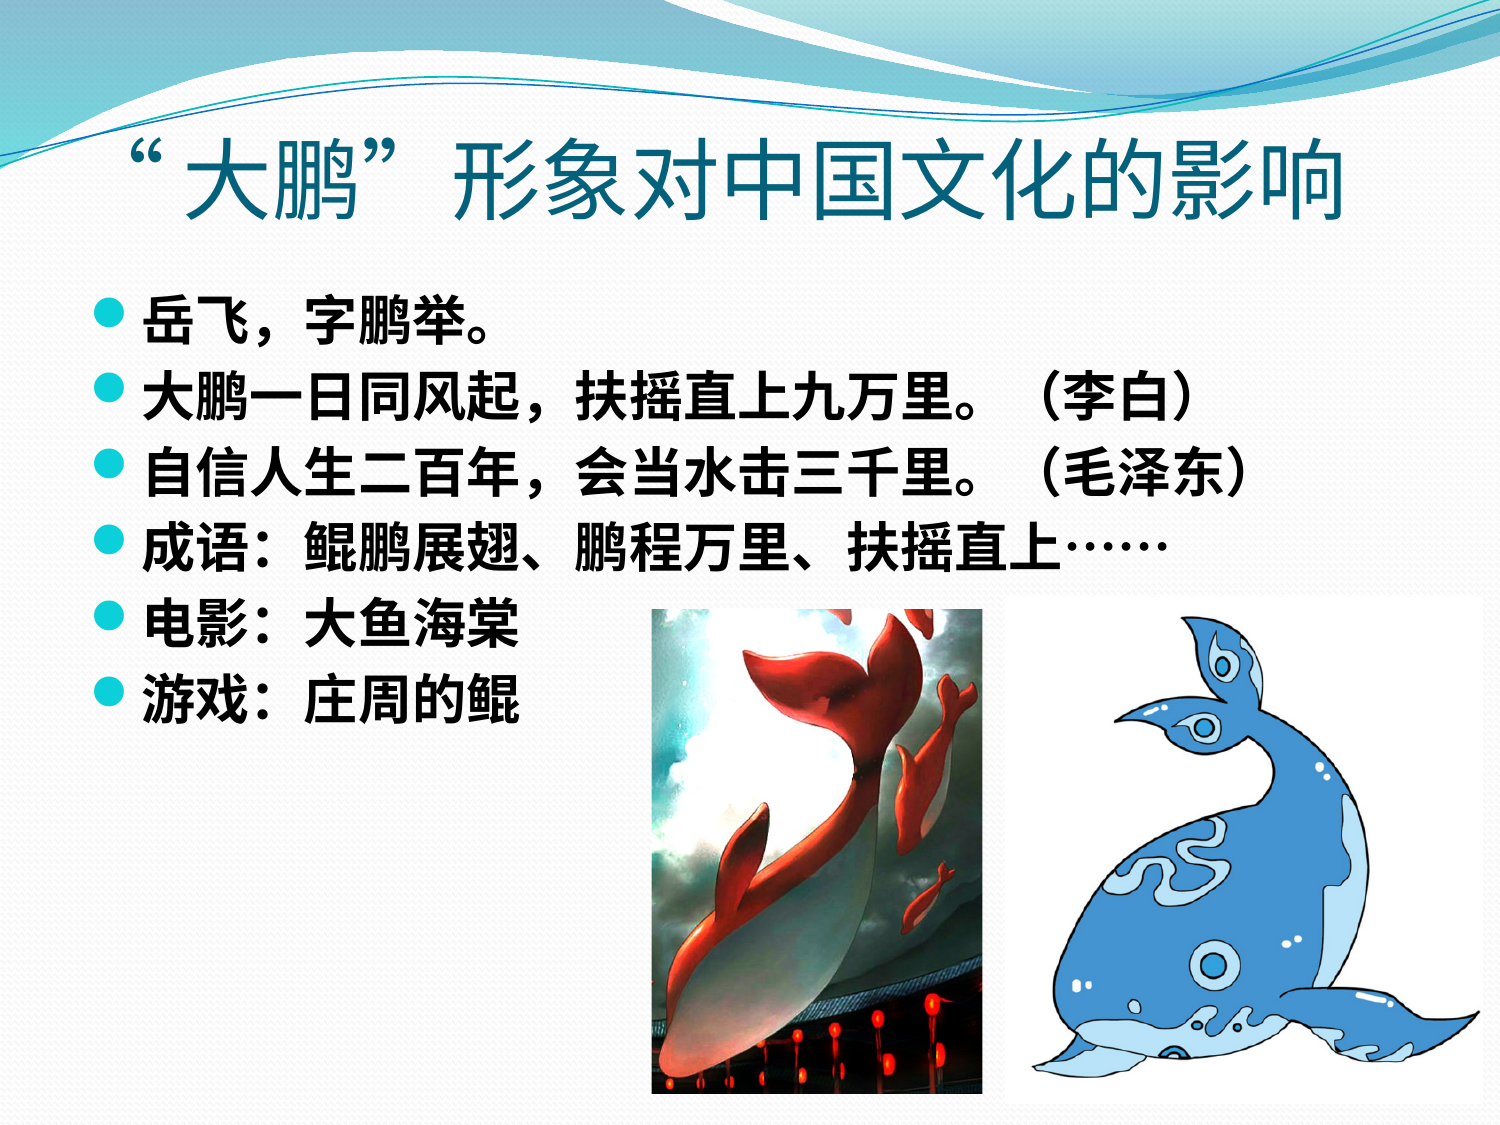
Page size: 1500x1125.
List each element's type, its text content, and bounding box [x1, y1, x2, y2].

picture [1005, 597, 1483, 1104]
list 岳飞，字鹏举。 大鹏一日同风起，扶摇直上九万里。（李白） 自信人生二百年，会当水击三千里。（毛泽东） 成语：鲲鹏展翅、鹏程万里、扶摇直上…… 电影：大鱼海棠 游戏：庄周的鲲 [75, 278, 1425, 1038]
picture [651, 609, 983, 1094]
title “大鹏”形象对中国文化的影响 [75, 115, 1425, 232]
